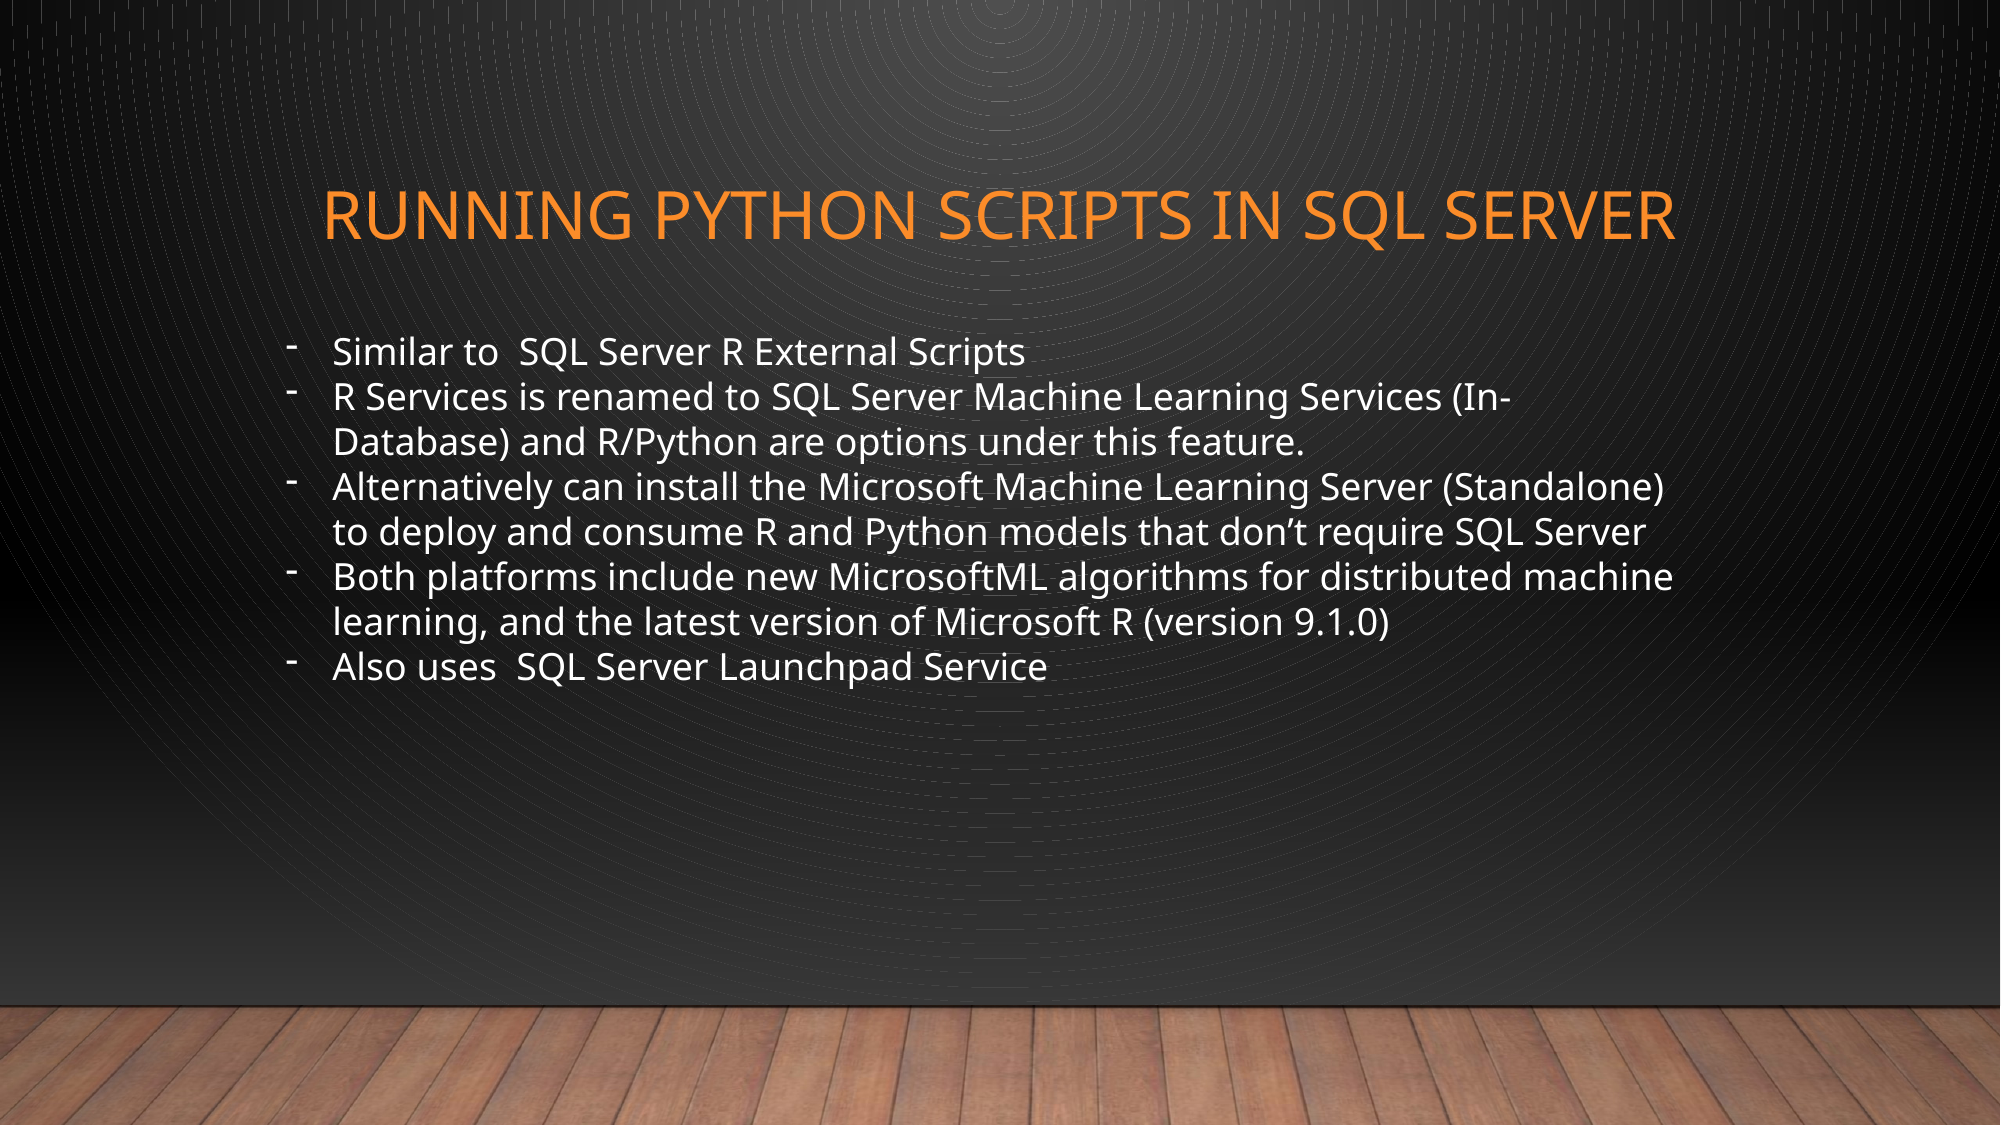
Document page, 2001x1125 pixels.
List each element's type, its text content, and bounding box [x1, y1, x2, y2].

title Running Python scripts in SQL Server [238, 131, 1763, 305]
picture [0, 1005, 2000, 1125]
text_box Similar to SQL Server R External Scripts R Services is renamed to SQL Server Machine Learning Services (In-Database) and R/Python are options under this feature. Alternatively can install the Microsoft Machine Learning Server (Standalone) to deploy and consume R and Python models that don’t require SQL Server Both platforms include new MicrosoftML algorithms for distributed machine learning, and the latest version of Microsoft R (version 9.1.0) Also uses SQL Server Launchpad Service [270, 320, 1693, 830]
